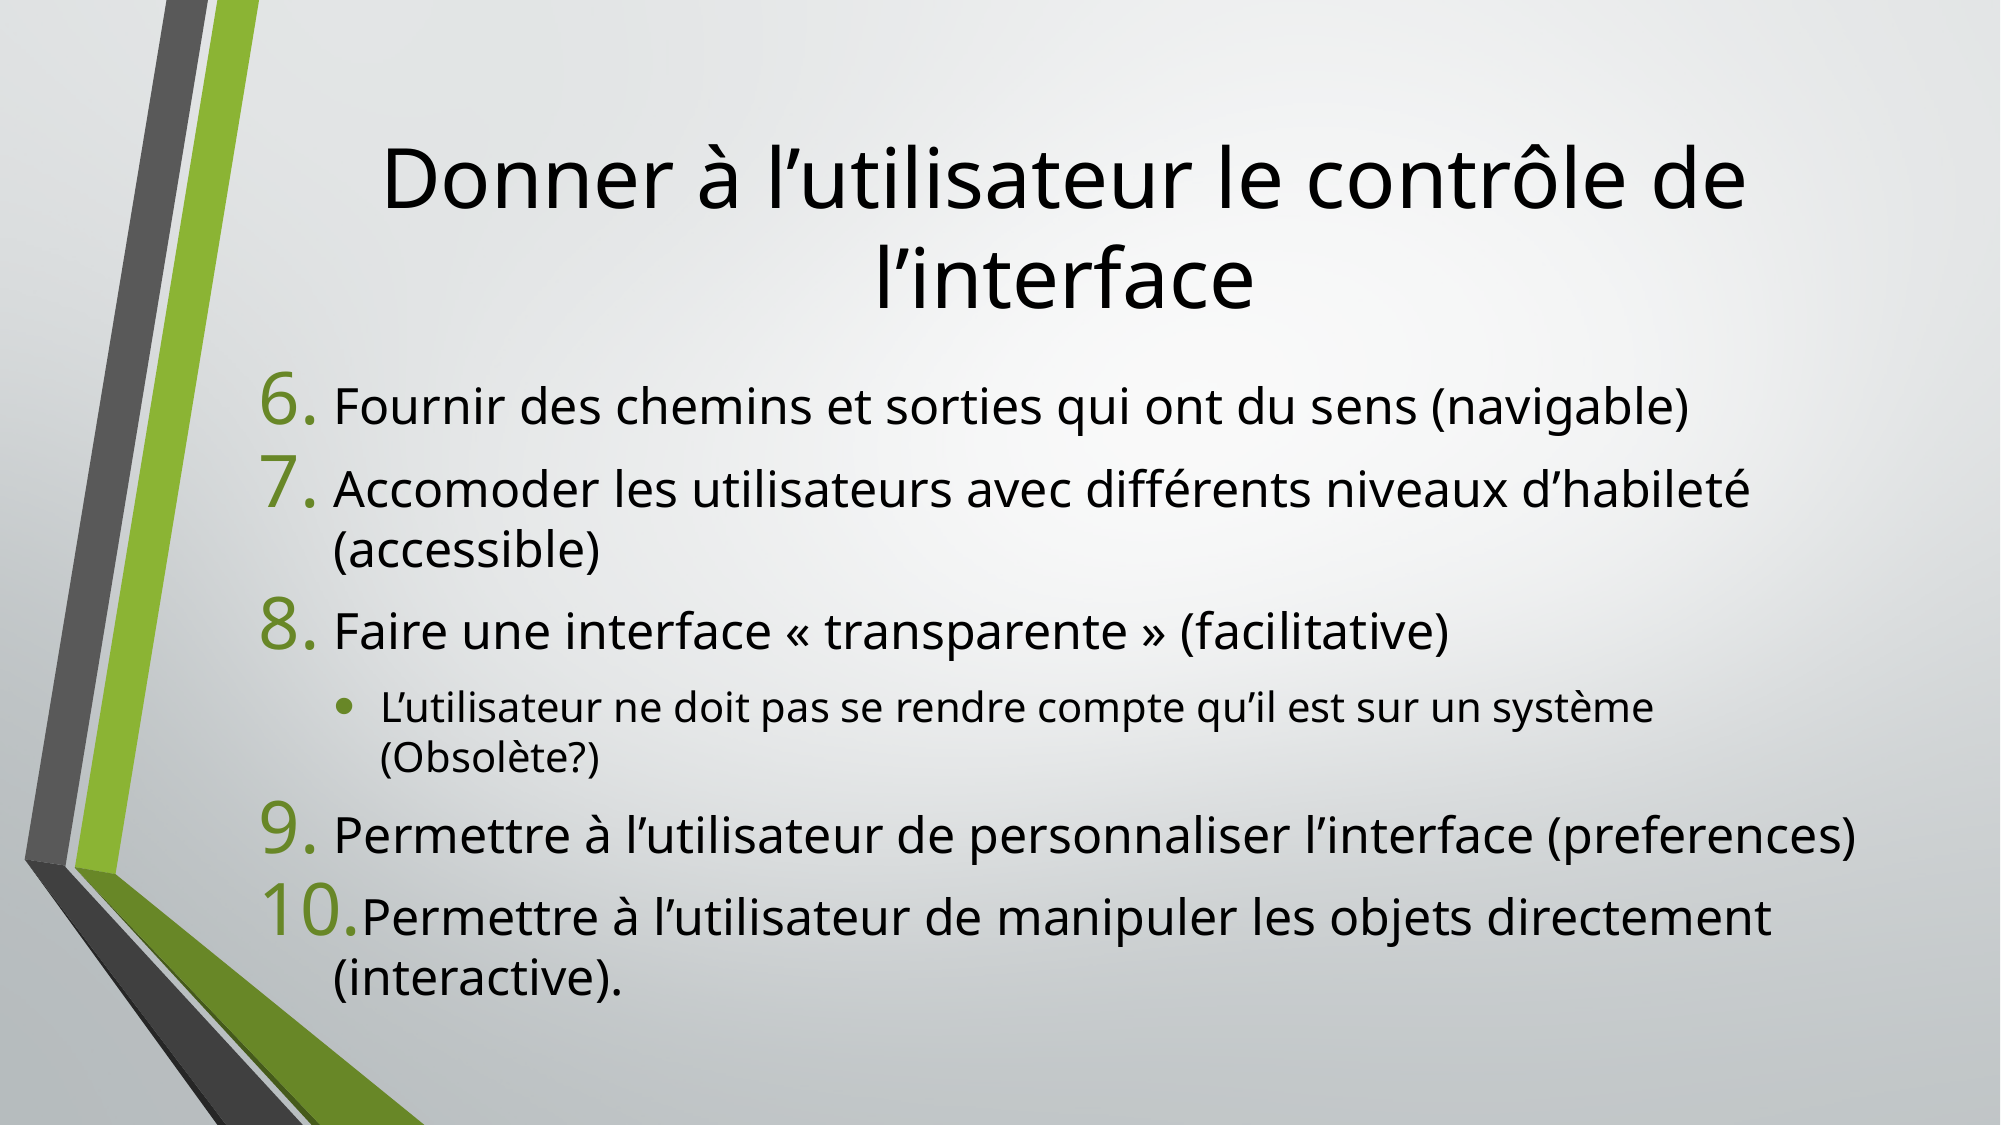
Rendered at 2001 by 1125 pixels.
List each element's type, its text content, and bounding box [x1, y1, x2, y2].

title Donner à l’utilisateur le contrôle de l’interface [243, 112, 1887, 338]
list Fournir des chemins et sorties qui ont du sens (navigable) Accomoder les utilisateurs avec différents niveaux d’habileté (accessible) Faire une interface « transparente » (facilitative) L’utilisateur ne doit pas se rendre compte qu’il est sur un système (Obsolète?) Permettre à l’utilisateur de personnaliser l’interface (preferences) Permettre à l’utilisateur de manipuler les objets directement (interactive). [243, 345, 1887, 950]
